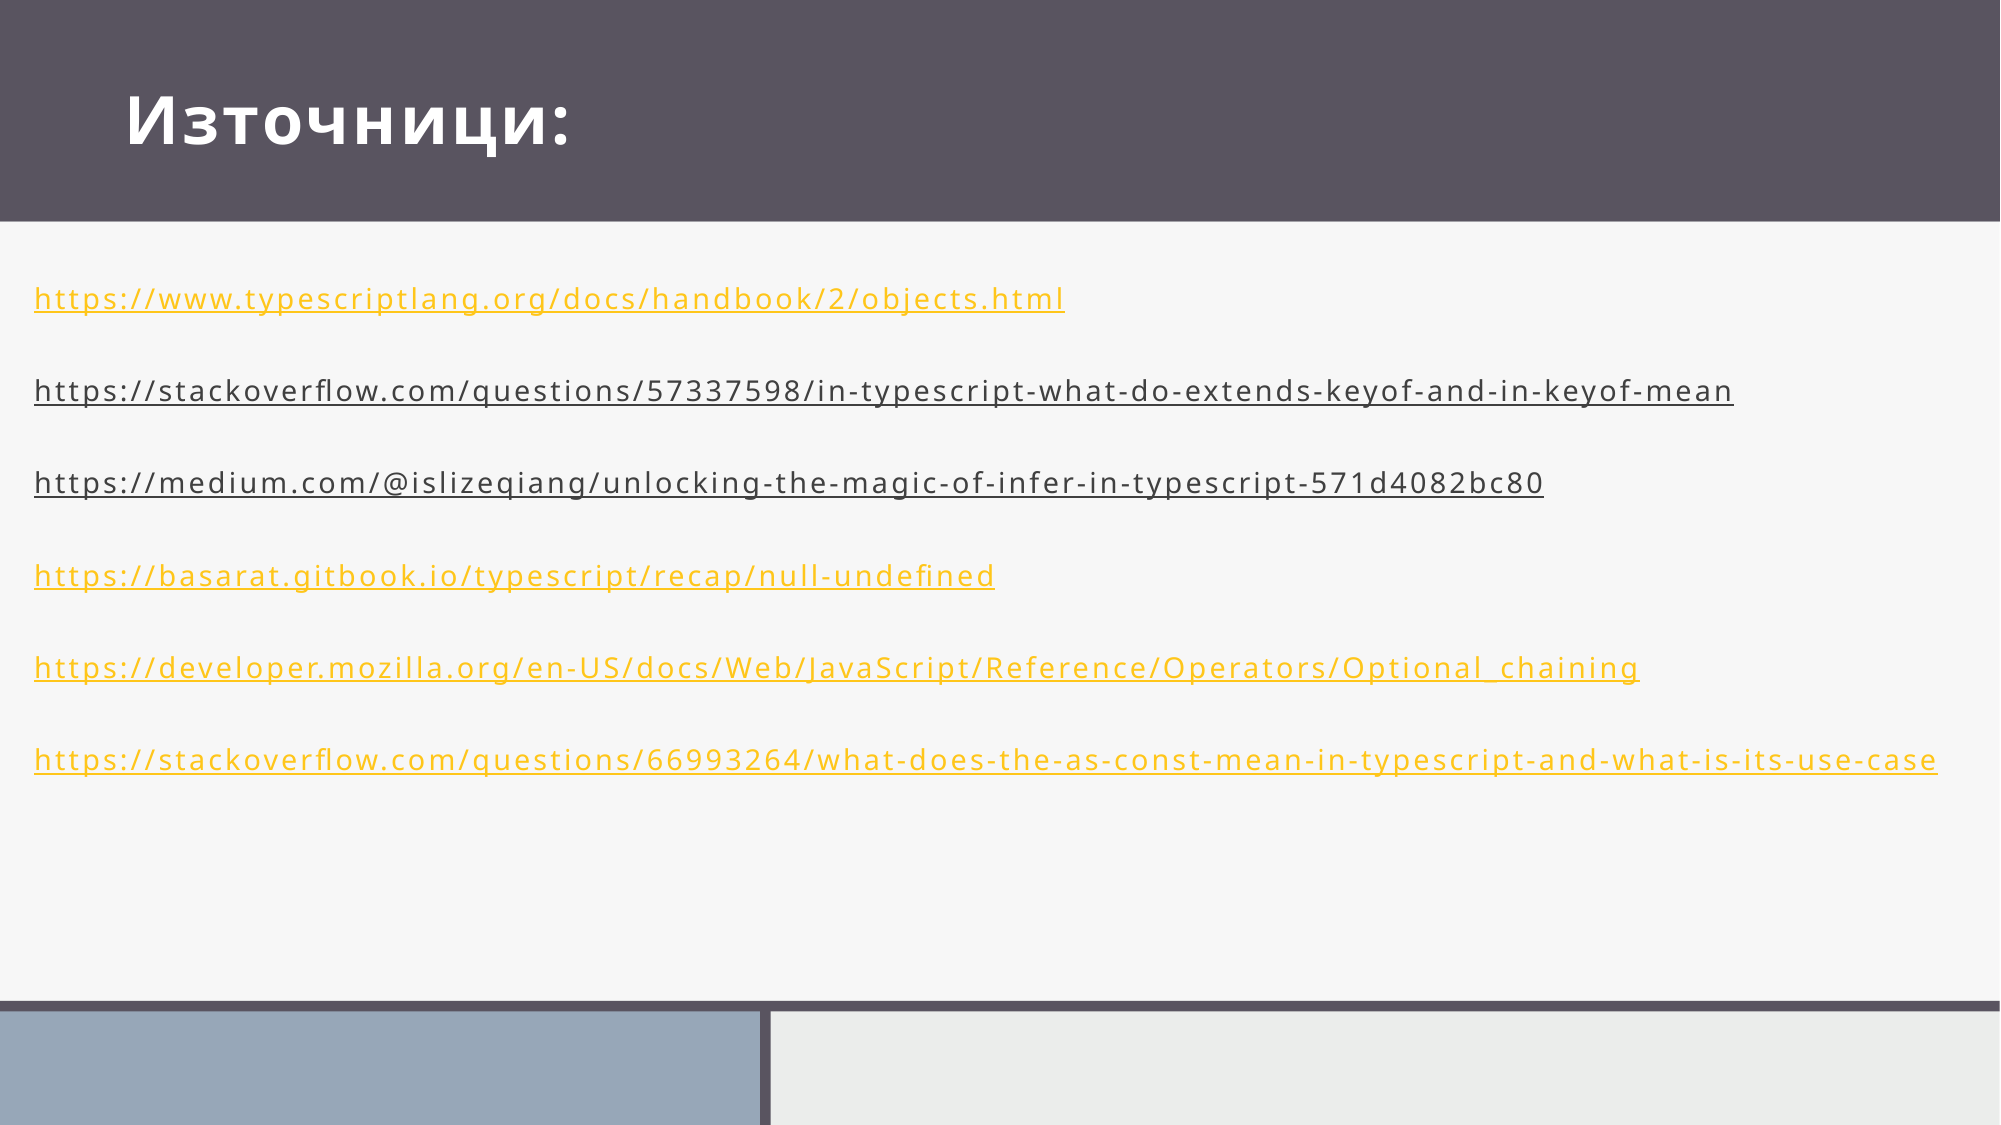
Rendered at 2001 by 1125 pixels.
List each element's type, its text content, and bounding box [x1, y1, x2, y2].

title Източници: [106, 15, 1895, 207]
list https://www.typescriptlang.org/docs/handbook/2/objects.html https://stackoverflow.com/questions/57337598/in-typescript-what-do-extends-keyof-and-in-keyof-mean https://medium.com/@islizeqiang/unlocking-the-magic-of-infer-in-typescript-571d4082bc80 https://basarat.gitbook.io/typescript/recap/null-undefined https://developer.mozilla.org/en-US/docs/Web/JavaScript/Reference/Operators/Optional_chaining https://stackoverflow.com/questions/66993264/what-does-the-as-const-mean-in-typescript-and-what-is-its-use-case [16, 252, 1972, 995]
